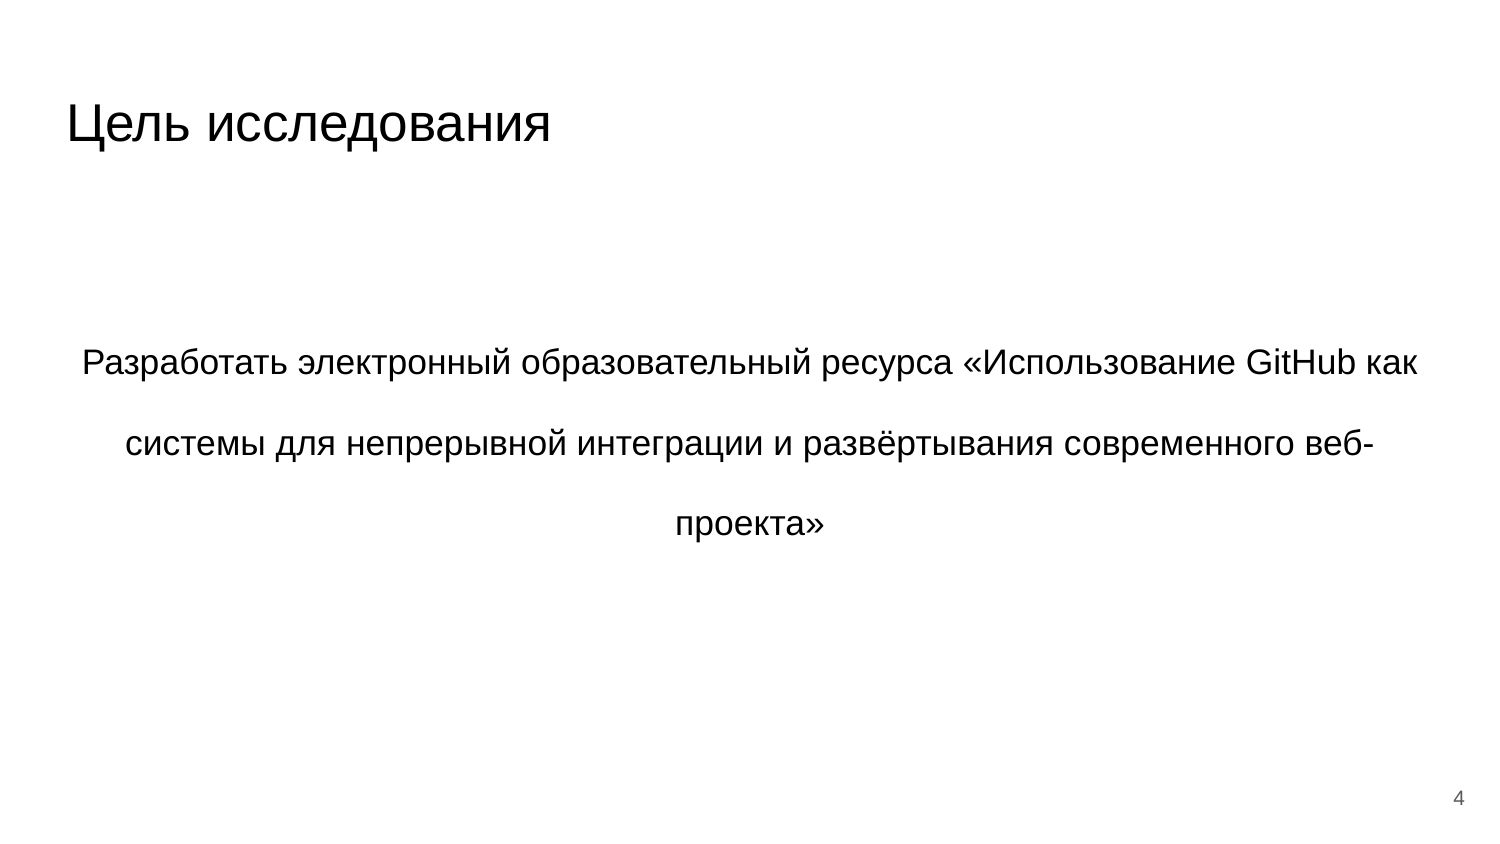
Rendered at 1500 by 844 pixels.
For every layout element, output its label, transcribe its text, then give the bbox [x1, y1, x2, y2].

title Цель исследования [51, 72, 1449, 167]
slide_number ‹#› [1389, 764, 1480, 830]
list Разработать электронный образовательный ресурса «Использование GitHub как системы для непрерывной интеграции и развёртывания современного веб-проекта» [51, 284, 1449, 560]
